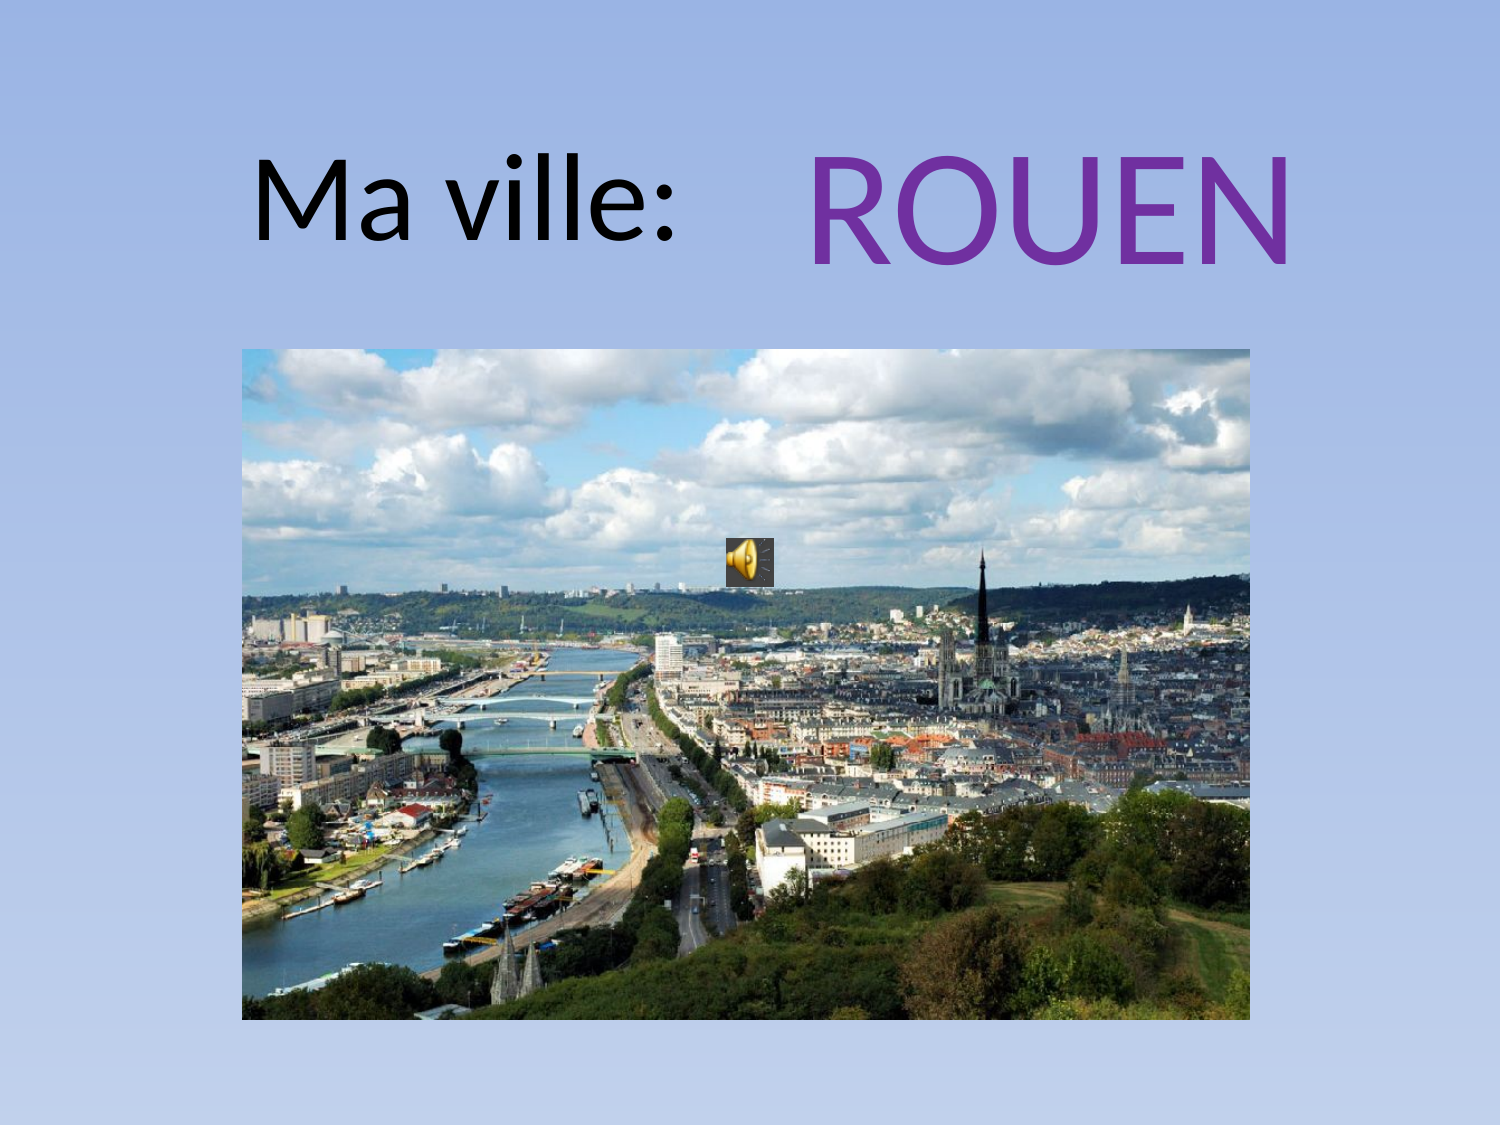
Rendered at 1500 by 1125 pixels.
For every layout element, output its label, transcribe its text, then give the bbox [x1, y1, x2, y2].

title Ma ville: [64, 30, 869, 350]
subtitle ROUEN [631, 90, 1471, 386]
picture [241, 349, 1250, 1021]
